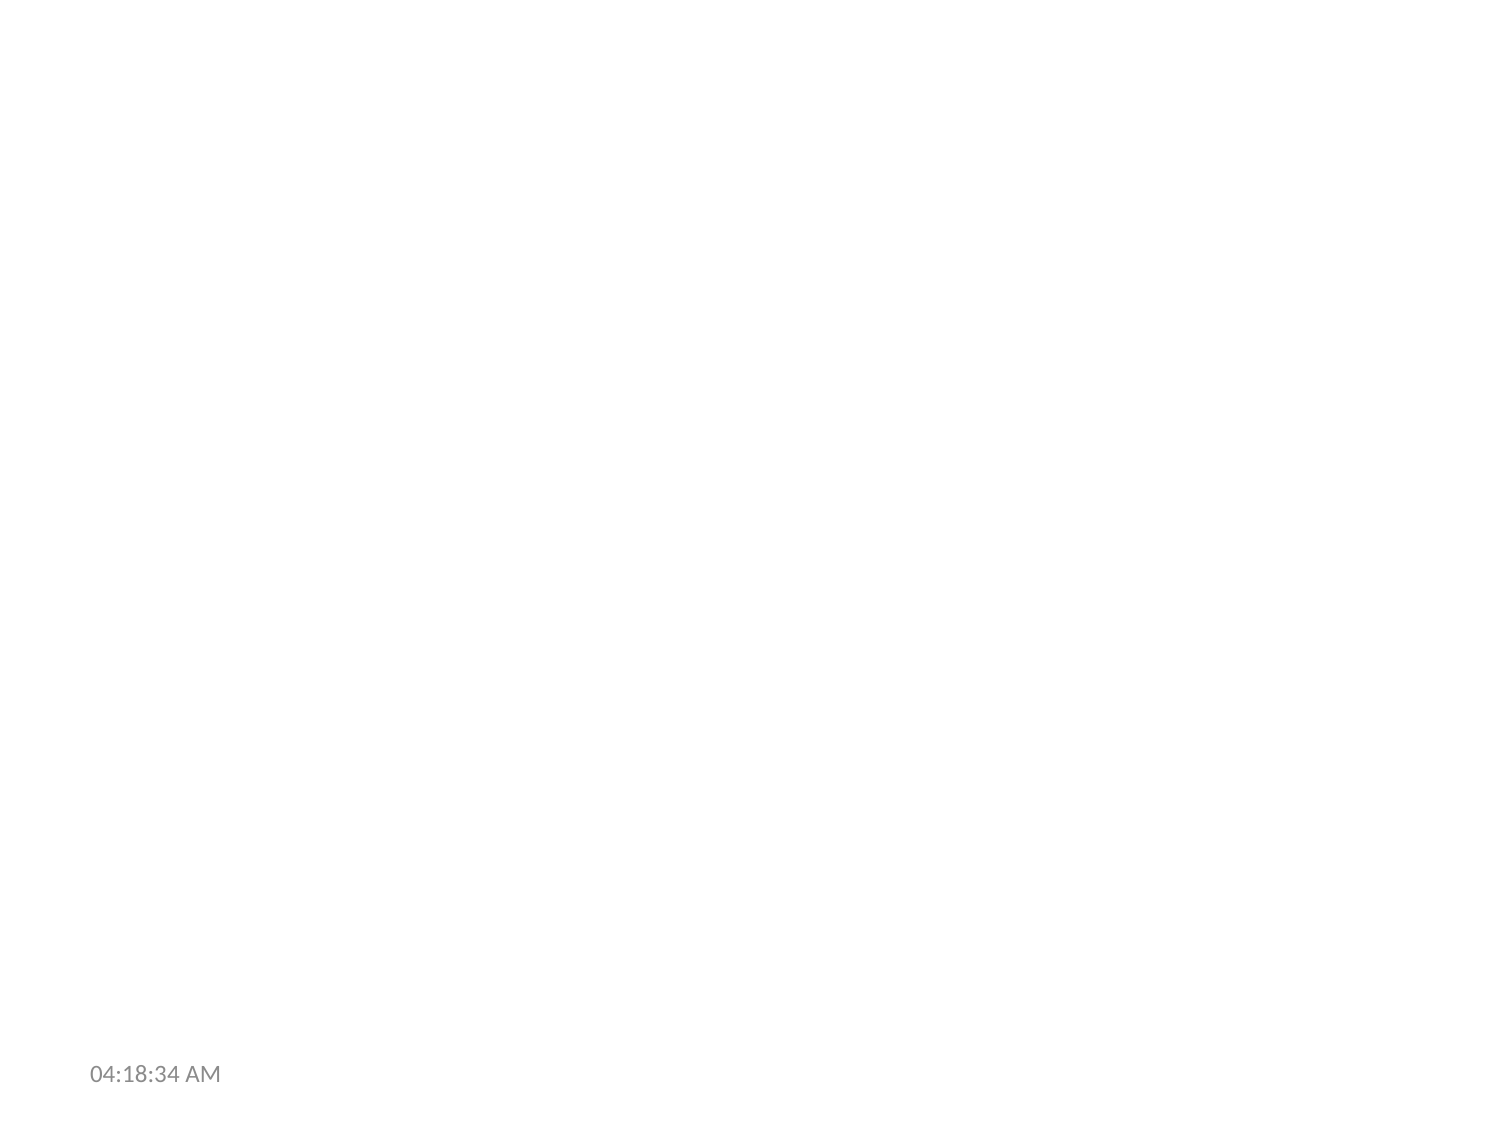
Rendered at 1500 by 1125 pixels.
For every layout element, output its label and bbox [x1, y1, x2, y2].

slide_number [75, 1042, 425, 1103]
